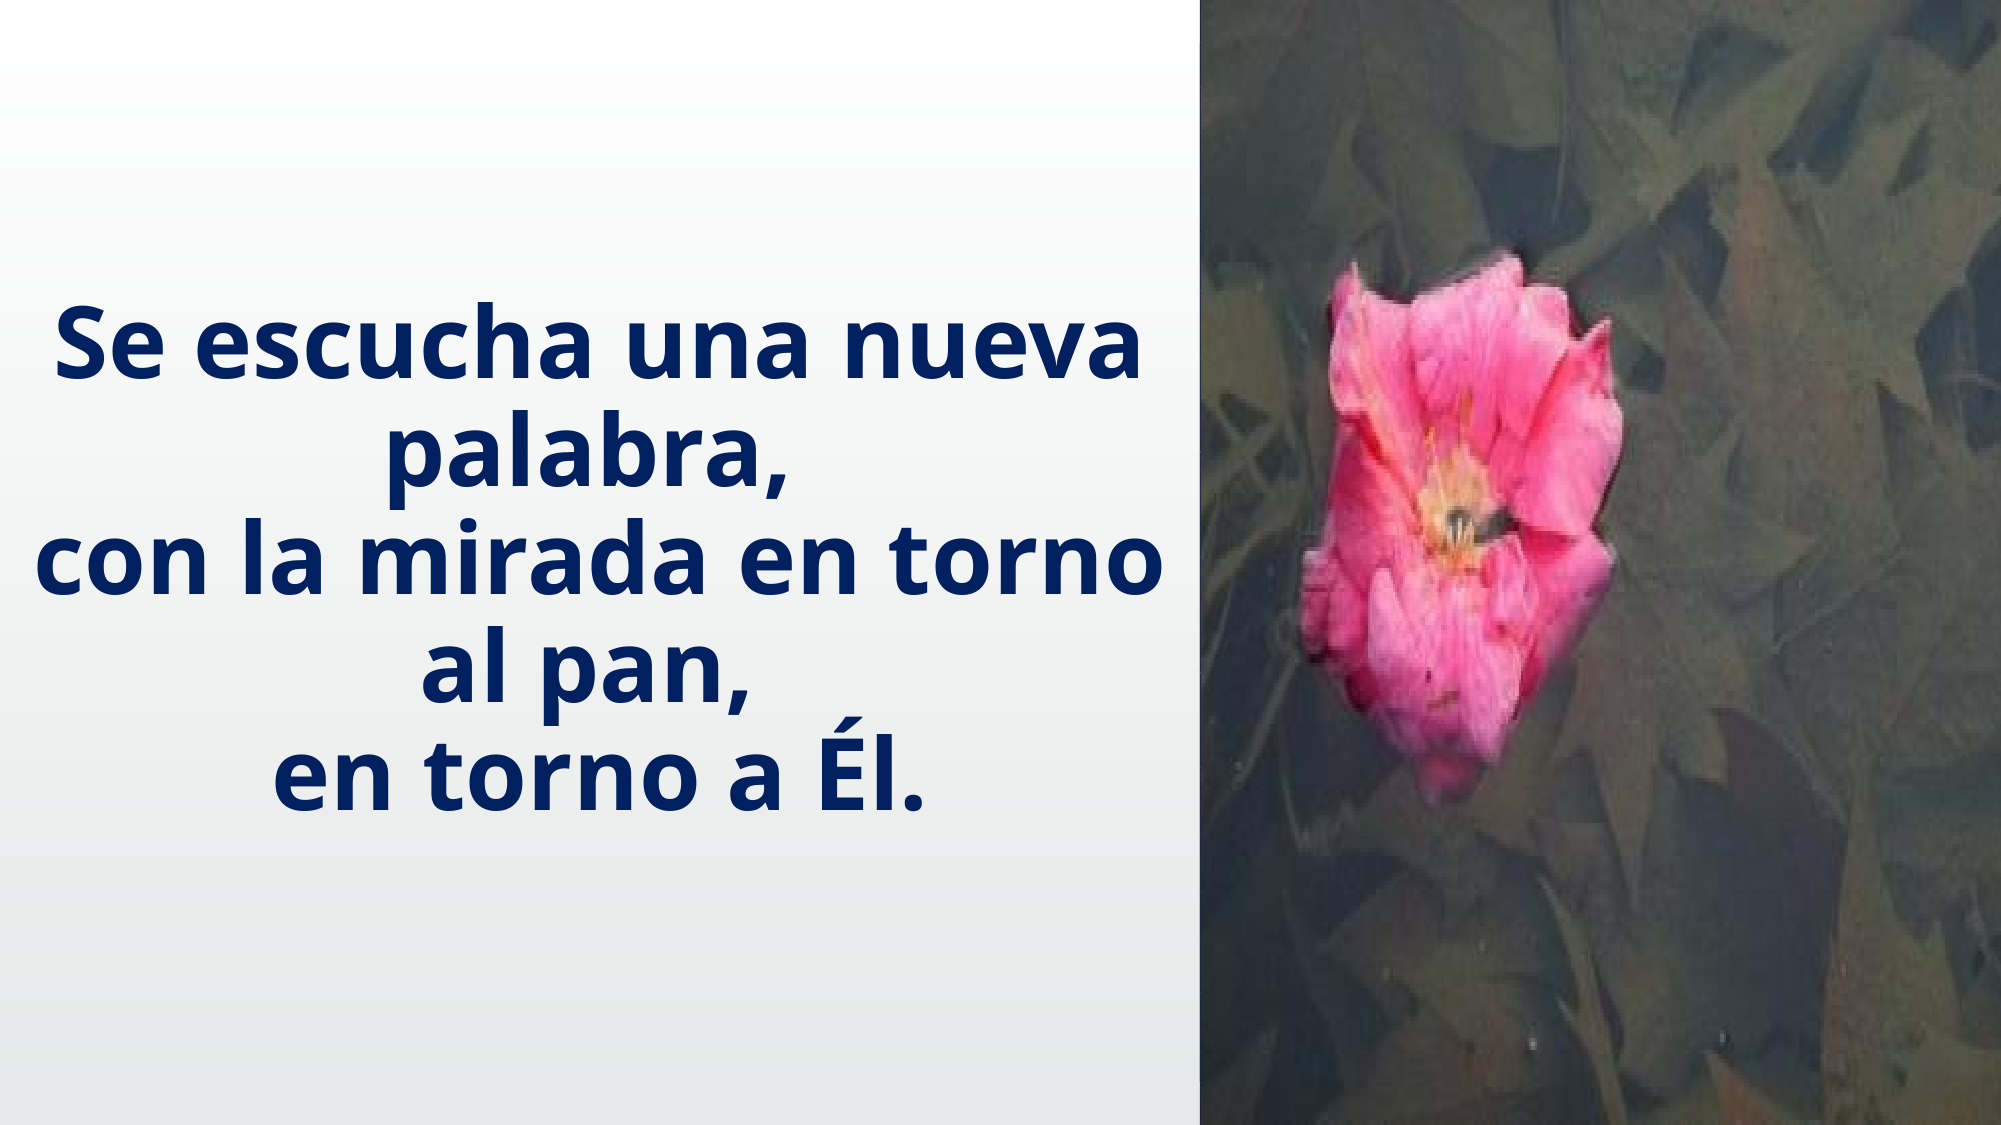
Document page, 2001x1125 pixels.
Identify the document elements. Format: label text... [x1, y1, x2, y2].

title Se escucha una nueva palabra, con la mirada en torno al pan, en torno a Él. [0, 0, 1200, 1125]
picture [1200, 0, 2001, 1125]
